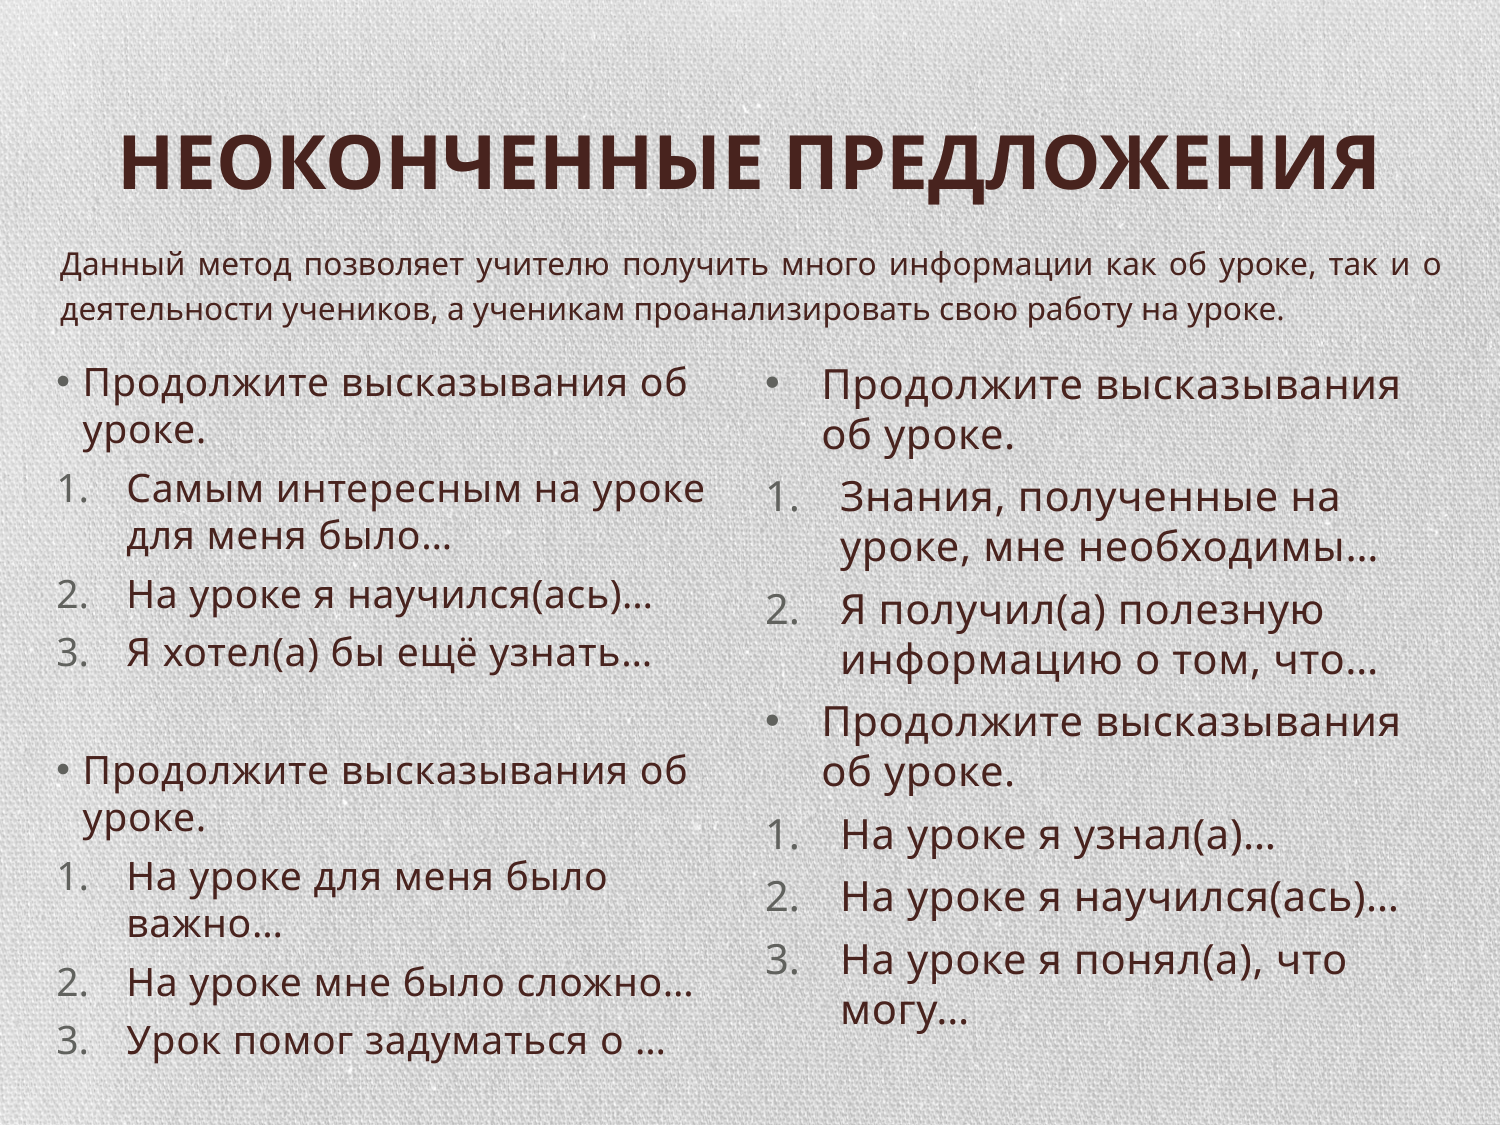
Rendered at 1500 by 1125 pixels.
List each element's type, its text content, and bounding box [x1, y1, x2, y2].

title НЕОКОНЧЕННЫЕ ПРЕДЛОЖЕНИЯ [45, 37, 1455, 213]
list Продолжите высказывания об уроке. Самым интересным на уроке для меня было… На уроке я научился(ась)… Я хотел(а) бы ещё узнать… Продолжите высказывания об уроке. На уроке для меня было важно… На уроке мне было сложно… Урок помог задуматься о … [41, 349, 739, 1076]
list Продолжите высказывания об уроке. Знания, полученные на уроке, мне необходимы… Я получил(а) полезную информацию о том, что… Продолжите высказывания об уроке. На уроке я узнал(а)… На уроке я научился(ась)… На уроке я понял(а), что могу… [750, 350, 1448, 1076]
list Данный метод позволяет учителю получить много информации как об уроке, так и о деятельности учеников, а ученикам проанализировать свою работу на уроке. [45, 213, 1459, 350]
